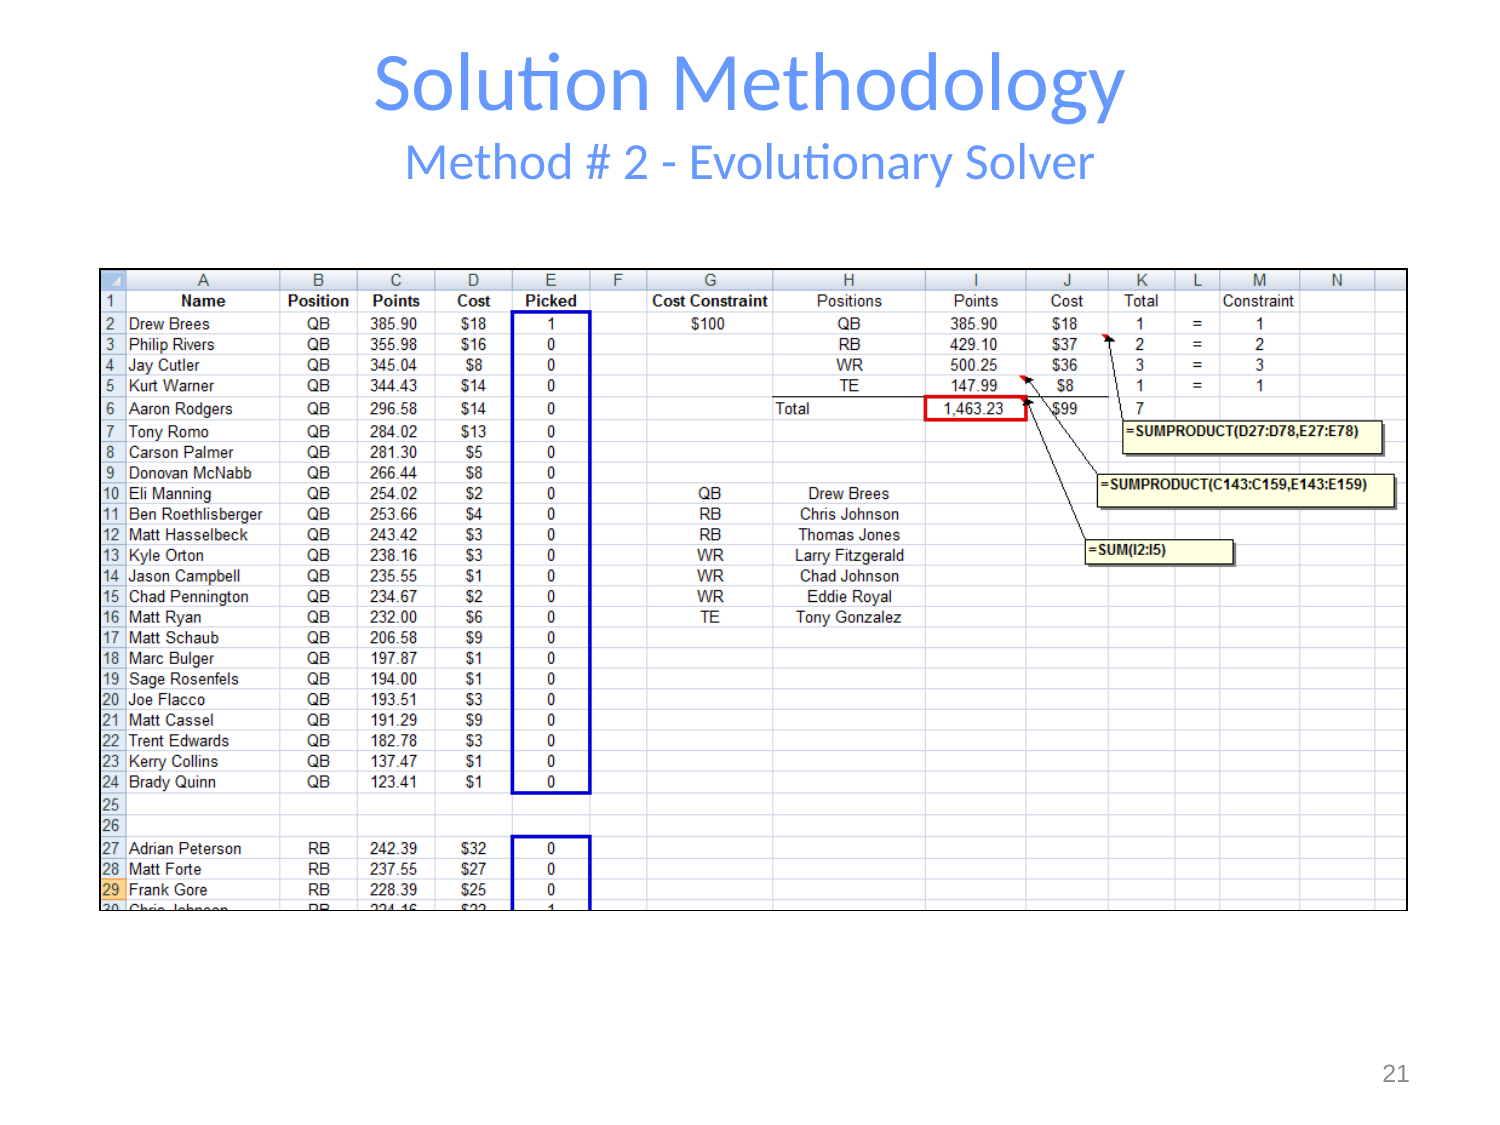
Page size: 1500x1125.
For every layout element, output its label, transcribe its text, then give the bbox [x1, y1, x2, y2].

title Solution Methodology Method # 2 - Evolutionary Solver [74, 14, 1426, 203]
text_box 21 [1074, 1042, 1425, 1103]
picture [100, 269, 1407, 911]
